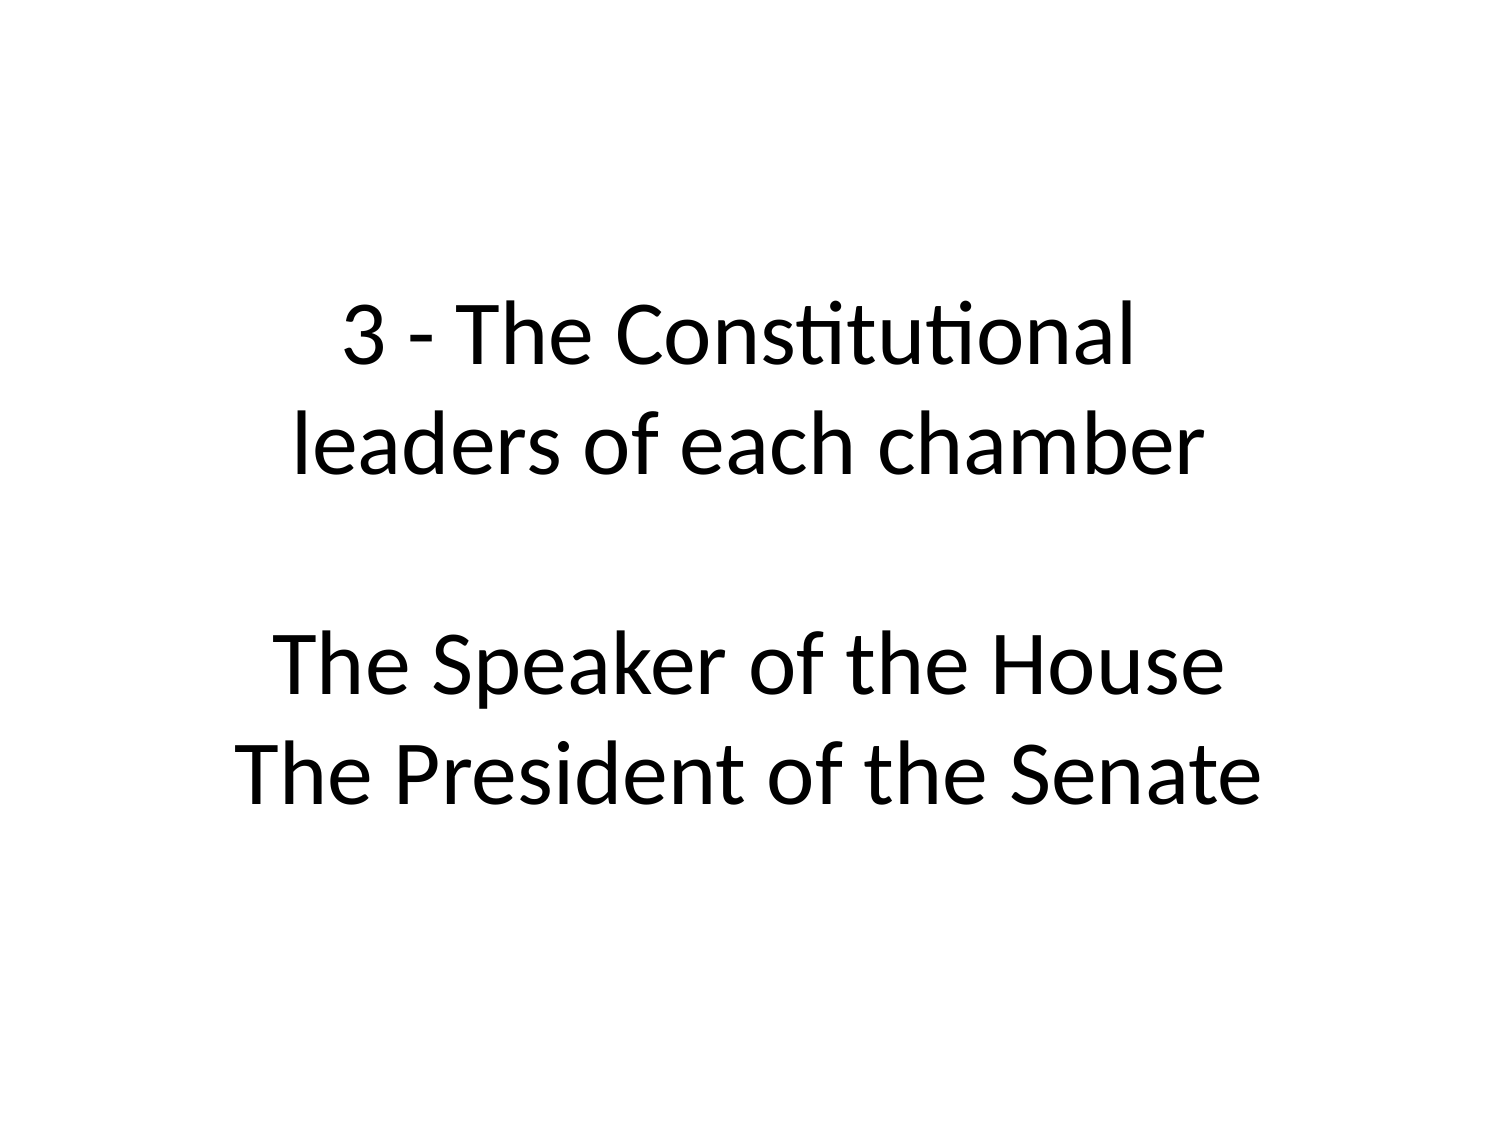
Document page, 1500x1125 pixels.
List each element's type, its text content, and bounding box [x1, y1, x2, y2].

title 3 - The Constitutional leaders of each chamber The Speaker of the House The President of the Senate [74, 44, 1426, 1051]
